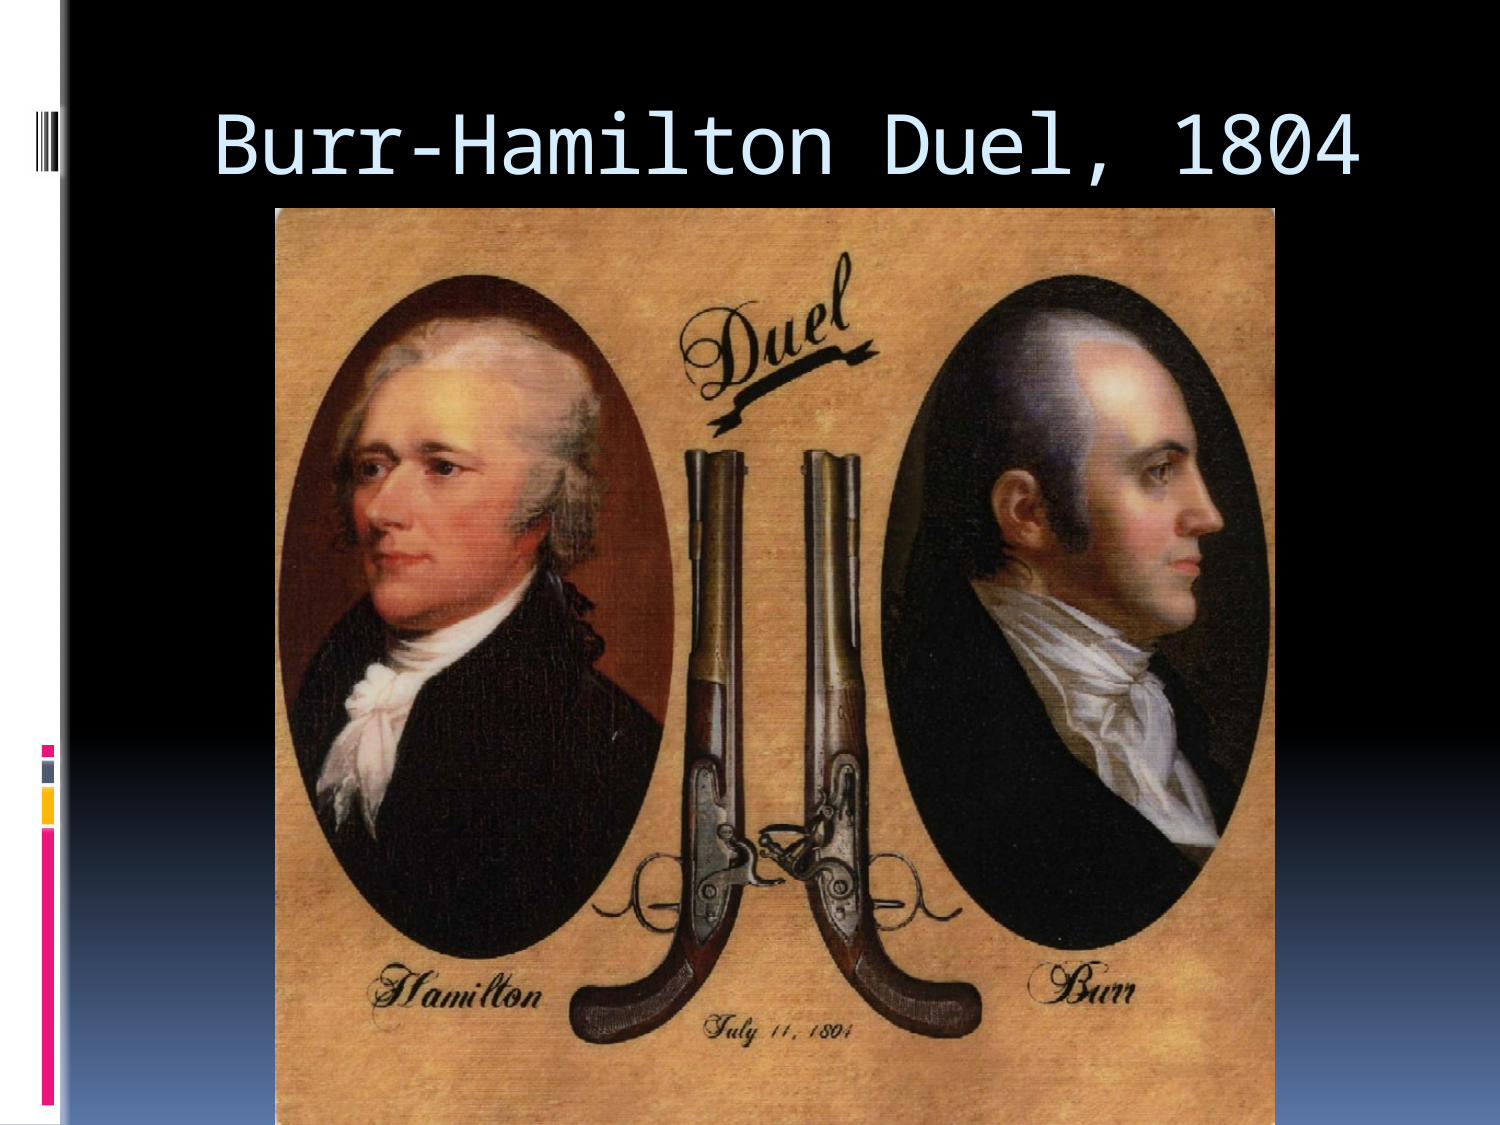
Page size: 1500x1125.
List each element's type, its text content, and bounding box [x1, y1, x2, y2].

title Burr-Hamilton Duel, 1804 [150, 83, 1425, 234]
picture [274, 207, 1276, 1125]
